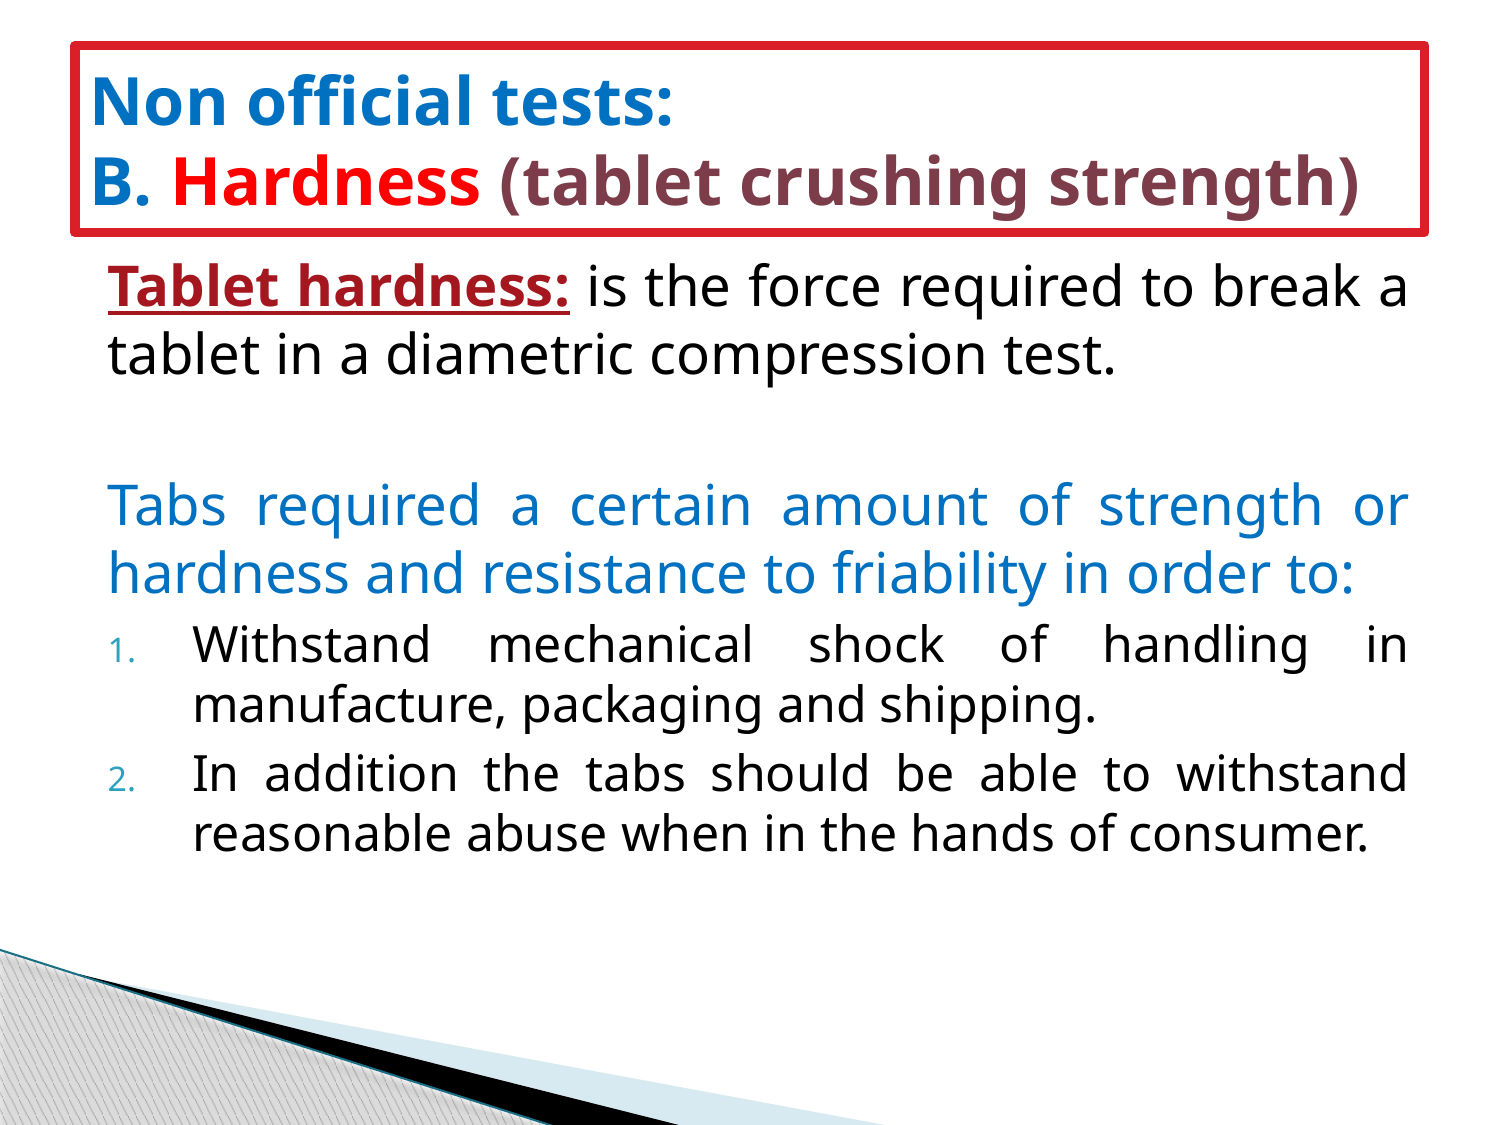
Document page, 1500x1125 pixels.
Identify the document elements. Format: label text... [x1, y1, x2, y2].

list Tablet hardness: is the force required to break a tablet in a diametric compression test. Tabs required a certain amount of strength or hardness and resistance to friability in order to: Withstand mechanical shock of handling in manufacture, packaging and shipping. In addition the tabs should be able to withstand reasonable abuse when in the hands of consumer. [75, 243, 1425, 986]
title Non official tests: B. Hardness (tablet crushing strength) [70, 41, 1429, 237]
